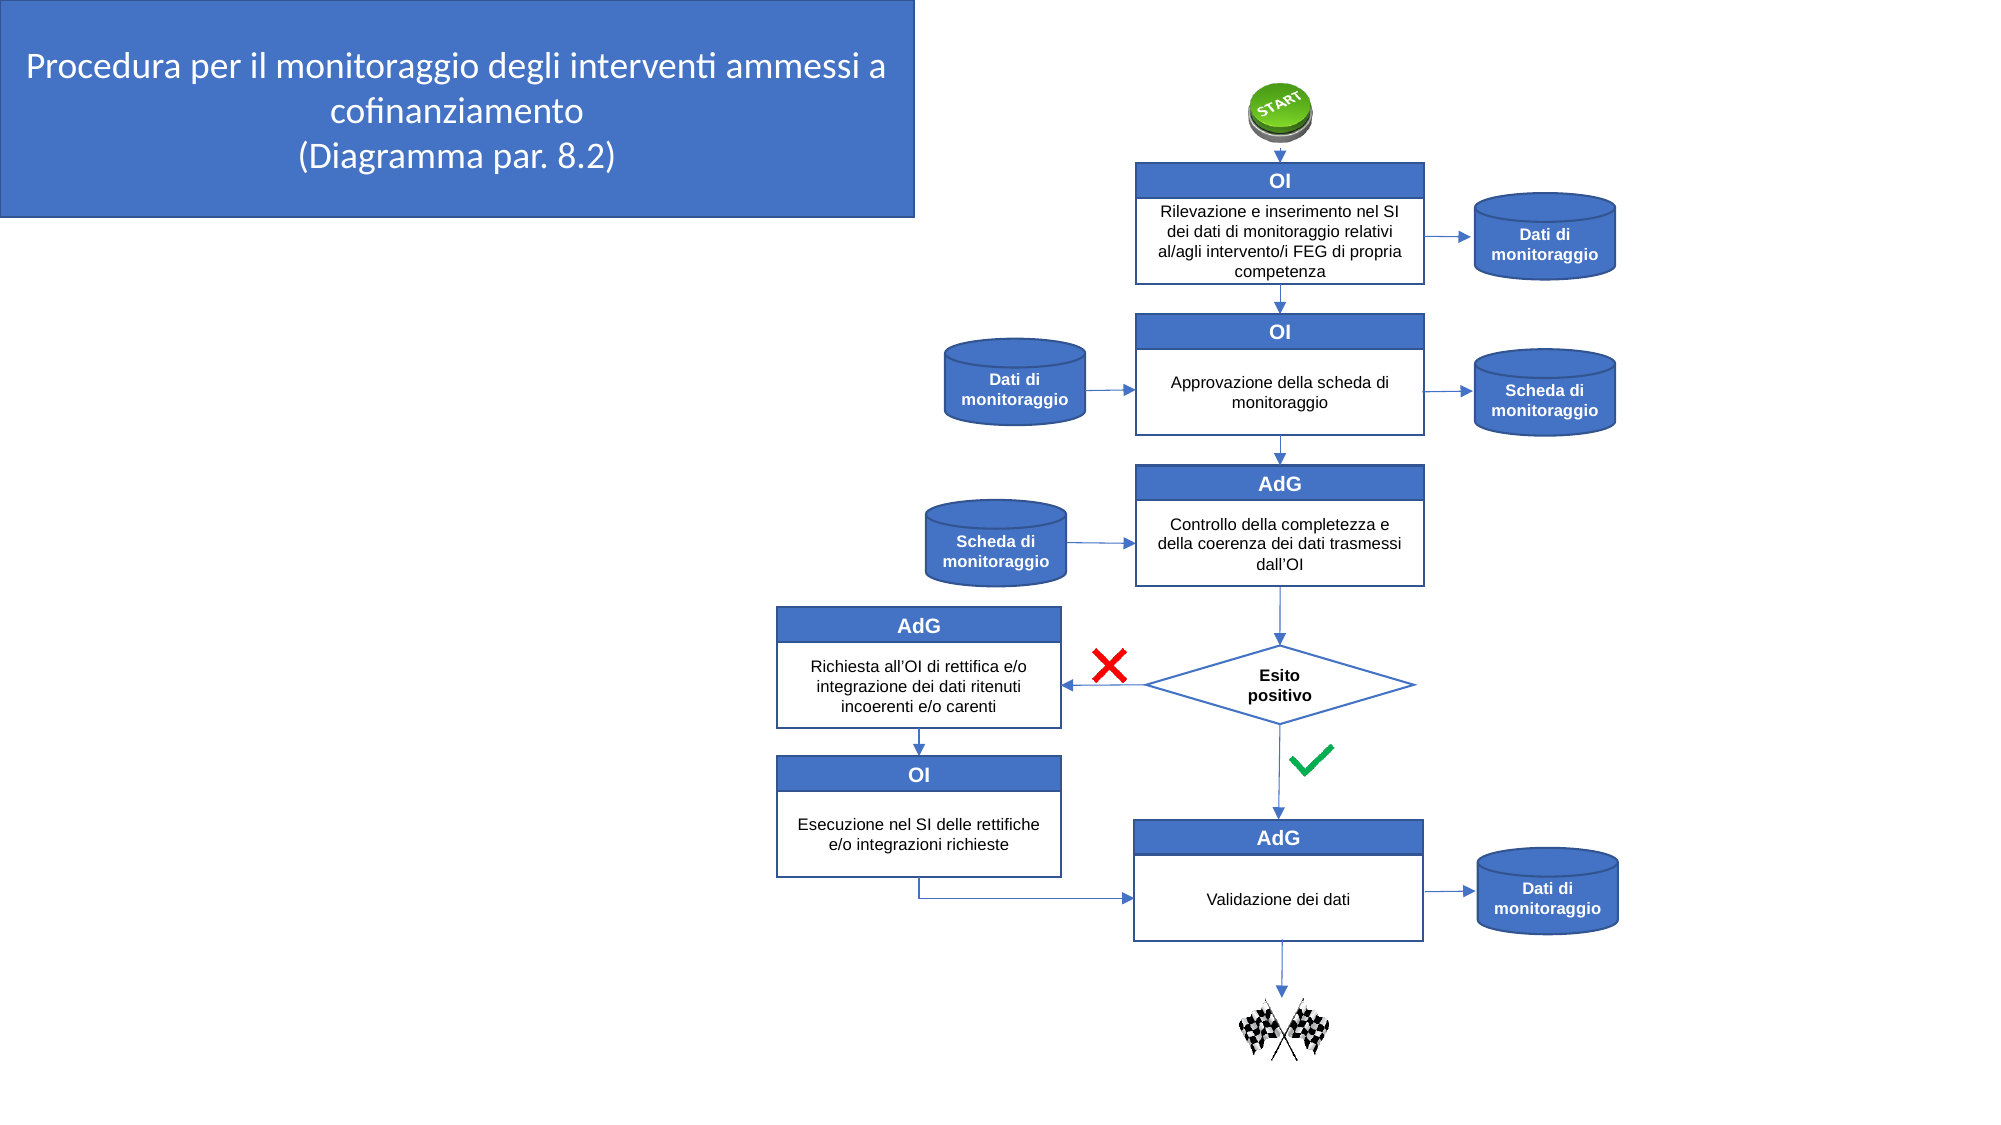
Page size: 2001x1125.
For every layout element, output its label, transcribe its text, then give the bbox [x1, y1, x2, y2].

text_box Procedura per il monitoraggio degli interventi ammessi a cofinanziamento (Diagramma par. 8.2) [0, 0, 915, 218]
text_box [777, 77, 1618, 1061]
